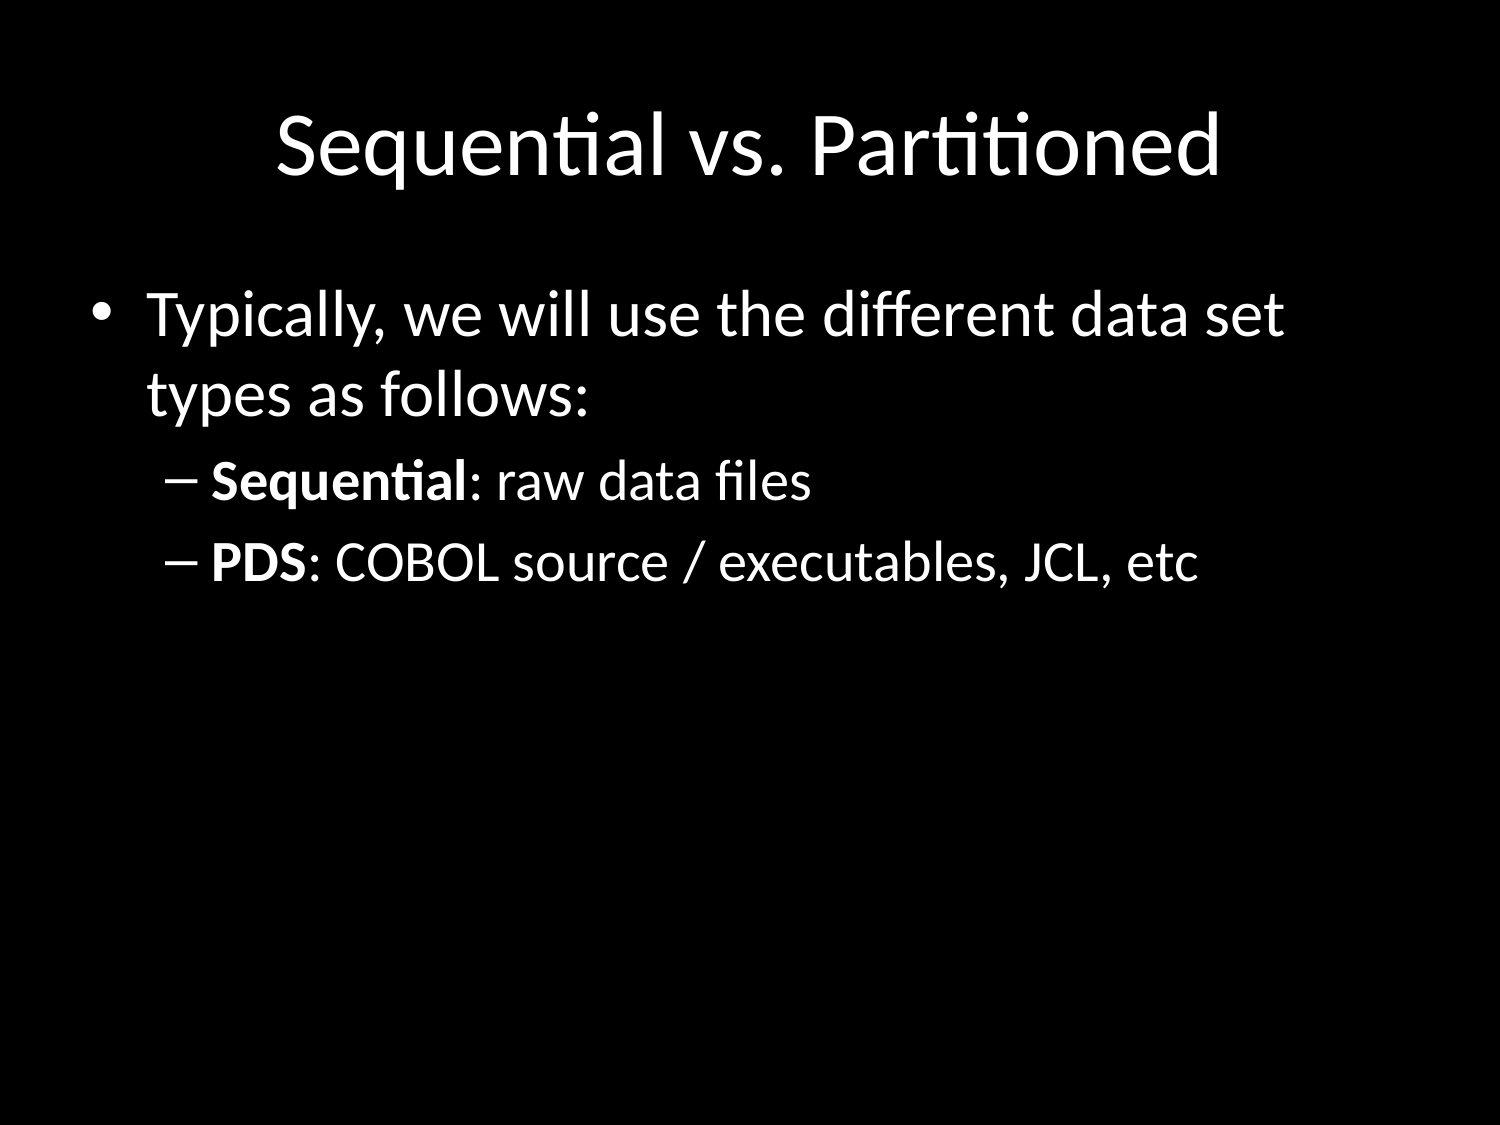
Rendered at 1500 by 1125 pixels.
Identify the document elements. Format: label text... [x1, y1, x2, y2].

list Typically, we will use the different data set types as follows: Sequential: raw data files PDS: COBOL source / executables, JCL, etc [75, 262, 1425, 1005]
title Sequential vs. Partitioned [75, 45, 1425, 233]
